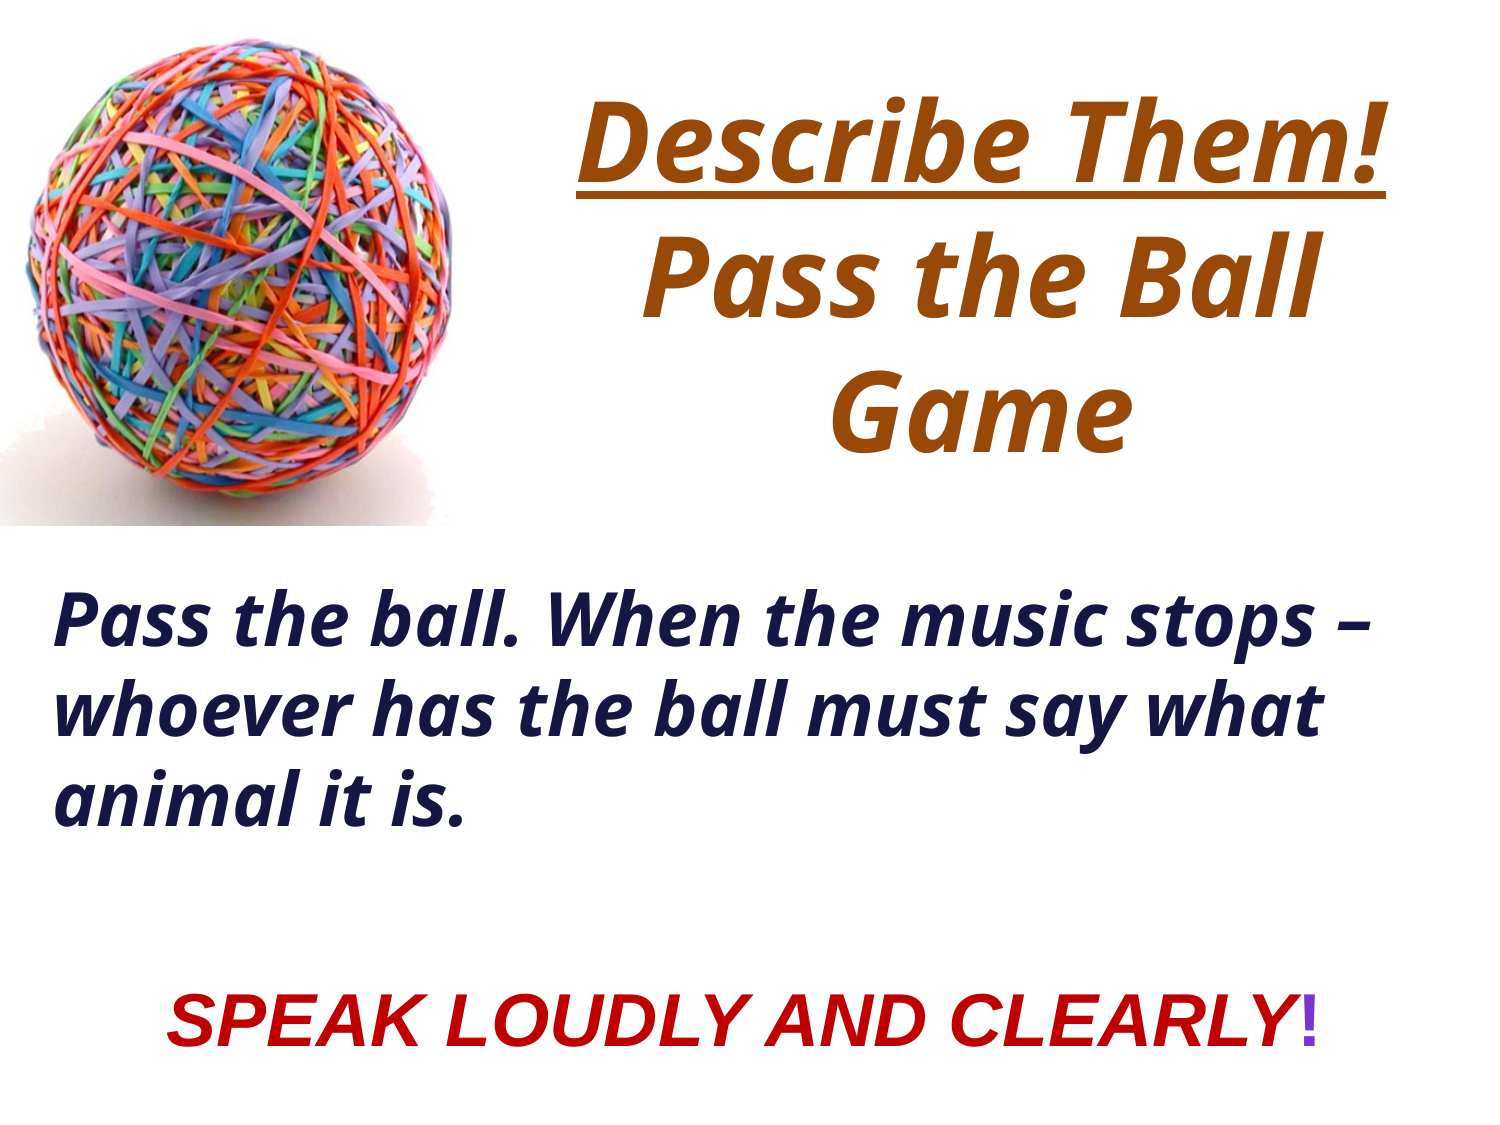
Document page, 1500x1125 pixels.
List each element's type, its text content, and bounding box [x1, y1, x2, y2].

text_box Speak loudly and clearly! [151, 964, 1338, 1069]
text_box Pass the ball. When the music stops – whoever has the ball must say what animal it is. [37, 564, 1475, 850]
picture [0, 0, 491, 527]
text_box Describe Them! Pass the Ball Game [499, 62, 1463, 483]
